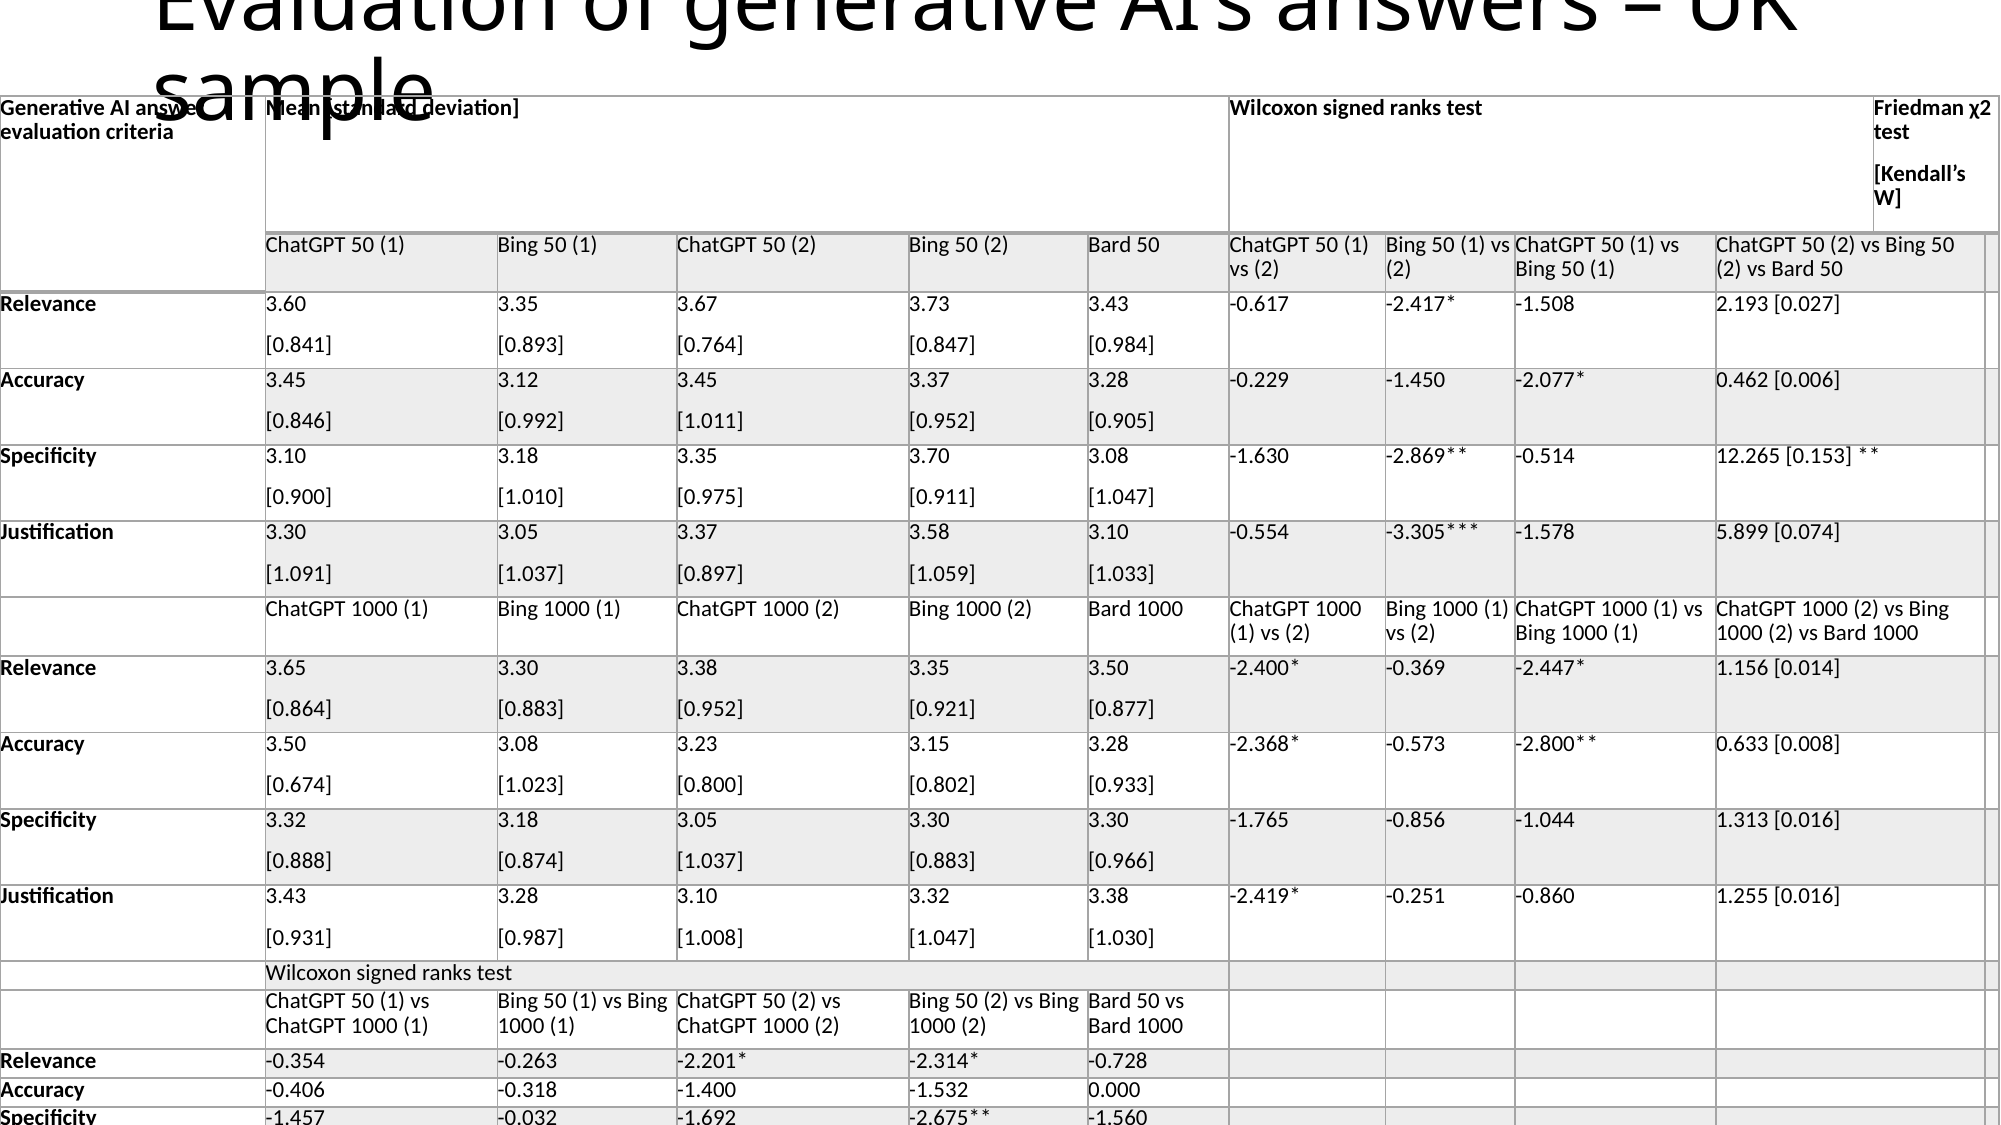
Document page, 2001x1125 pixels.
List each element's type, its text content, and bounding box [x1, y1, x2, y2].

table_cell [1516, 1079, 1715, 1106]
table_cell 3.43 [0.984] [1089, 293, 1228, 368]
table_cell [1717, 1079, 1984, 1106]
table_header Mean [standard deviation] [266, 97, 1228, 231]
table_cell 3.23 [0.800] [678, 733, 908, 808]
table_cell [1986, 886, 1998, 960]
table_cell -2.417* [1386, 293, 1514, 368]
table_cell -1.532 [910, 1079, 1087, 1106]
table_cell 3.67 [0.764] [678, 293, 908, 368]
table_cell 3.05 [1.037] [678, 810, 908, 884]
table_cell 3.30 [0.883] [910, 810, 1087, 884]
table_cell -1.578 [1516, 522, 1715, 596]
table_cell [1386, 991, 1514, 1048]
table_cell ChatGPT 50 (1) vs Bing 50 (1) [1516, 235, 1715, 291]
table_cell 2.193 [0.027] [1717, 293, 1984, 368]
table_cell -0.318 [498, 1079, 676, 1106]
table_cell 3.10 [1.008] [678, 886, 908, 960]
table_cell 12.265 [0.153] ** [1717, 446, 1984, 520]
table_cell 3.37 [0.897] [678, 522, 908, 596]
table_cell Bing 50 (1) [498, 235, 676, 291]
table_cell [1986, 522, 1998, 596]
table_cell ChatGPT 50 (2) [678, 235, 908, 291]
table_cell 0.000 [1089, 1079, 1228, 1106]
title Evaluation of generative AI’s answers – UK sample [137, 1, 1863, 95]
table_cell Accuracy [1, 369, 265, 444]
table_cell ChatGPT 1000 (2) vs Bing 1000 (2) vs Bard 1000 [1717, 598, 1984, 655]
table_cell Bing 1000 (1) [498, 598, 676, 655]
table_cell [1986, 235, 1998, 291]
table_cell [1986, 1050, 1998, 1077]
table_cell ChatGPT 1000 (1) [266, 598, 497, 655]
table_cell -2.368* [1230, 733, 1385, 808]
table_cell [1986, 962, 1998, 989]
table_cell 3.28 [0.905] [1089, 369, 1228, 444]
table_cell -0.251 [1386, 886, 1514, 960]
table_cell -0.032 [498, 1108, 676, 1125]
table_cell 3.32 [1.047] [910, 886, 1087, 960]
table_cell [1230, 991, 1385, 1048]
table_cell Relevance [1, 294, 265, 368]
table_cell [1230, 1079, 1385, 1106]
table_cell -0.554 [1230, 522, 1385, 596]
table_header Friedman χ2 test [Kendall’s W] [1874, 97, 1998, 231]
table_cell 3.12 [0.992] [498, 369, 676, 444]
table_cell ChatGPT 1000 (1) vs Bing 1000 (1) [1516, 598, 1715, 655]
table_cell [1717, 1108, 1984, 1125]
table_cell 3.32 [0.888] [266, 810, 497, 884]
table_cell -2.400* [1230, 657, 1385, 732]
table_cell -2.800** [1516, 733, 1715, 808]
table_cell [1986, 446, 1998, 520]
table_cell [1986, 810, 1998, 884]
table_cell 3.35 [0.921] [910, 657, 1087, 732]
table_cell Bing 50 (2) [910, 235, 1087, 291]
table_cell Bard 50 [1089, 235, 1228, 291]
table_cell -1.508 [1516, 293, 1715, 368]
table_cell 3.30 [1.091] [266, 522, 497, 596]
table_cell ChatGPT 50 (1) vs (2) [1230, 235, 1385, 291]
table_cell 3.10 [0.900] [266, 446, 497, 520]
table_cell 3.05 [1.037] [498, 522, 676, 596]
table_cell [1386, 962, 1514, 989]
table_cell -2.675** [910, 1108, 1087, 1125]
table_cell Bard 50 vs Bard 1000 [1089, 991, 1228, 1048]
table_cell 1.255 [0.016] [1717, 886, 1984, 960]
table_cell [1230, 1050, 1385, 1077]
table_cell [1516, 1108, 1715, 1125]
table_cell -0.354 [266, 1050, 497, 1077]
table_cell 1.313 [0.016] [1717, 810, 1984, 884]
table_cell [1986, 657, 1998, 732]
table_cell [1230, 1108, 1385, 1125]
table_cell -0.573 [1386, 733, 1514, 808]
table_cell 3.38 [1.030] [1089, 886, 1228, 960]
table_cell Specificity [1, 1108, 265, 1125]
table_cell 3.70 [0.911] [910, 446, 1087, 520]
table_cell -1.765 [1230, 810, 1385, 884]
table_cell [1386, 1050, 1514, 1077]
table_cell Bing 1000 (2) [910, 598, 1087, 655]
table_cell ChatGPT 50 (1) [266, 235, 497, 291]
table_cell Justification [1, 522, 265, 596]
table_cell 3.35 [0.975] [678, 446, 908, 520]
table_cell [1986, 1079, 1998, 1106]
table_cell Relevance [1, 657, 265, 732]
table_cell 3.65 [0.864] [266, 657, 497, 732]
table_cell 3.28 [0.933] [1089, 733, 1228, 808]
table_cell ChatGPT 1000 (2) [678, 598, 908, 655]
table_cell Bing 50 (1) vs (2) [1386, 235, 1514, 291]
table_cell [1986, 369, 1998, 444]
table_cell -0.369 [1386, 657, 1514, 732]
table_cell -2.201* [678, 1050, 908, 1077]
table_cell -2.869** [1386, 446, 1514, 520]
table_cell [1717, 1050, 1984, 1077]
table_cell -2.314* [910, 1050, 1087, 1077]
table_cell 3.58 [1.059] [910, 522, 1087, 596]
table_cell -1.692 [678, 1108, 908, 1125]
table_cell [1386, 1079, 1514, 1106]
table_cell -1.400 [678, 1079, 908, 1106]
table_cell Bing 50 (2) vs Bing 1000 (2) [910, 991, 1087, 1048]
table_cell 3.18 [1.010] [498, 446, 676, 520]
table_cell -0.514 [1516, 446, 1715, 520]
table_cell [1516, 1050, 1715, 1077]
table_cell -0.406 [266, 1079, 497, 1106]
table_cell -1.560 [1089, 1108, 1228, 1125]
table_cell ChatGPT 50 (2) vs Bing 50 (2) vs Bard 50 [1717, 235, 1984, 291]
table_cell -1.450 [1386, 369, 1514, 444]
table_cell [1986, 598, 1998, 655]
table_cell 3.60 [0.841] [266, 293, 497, 368]
table_cell [1986, 733, 1998, 808]
text_box [0, 0, 2000, 95]
table_cell -0.728 [1089, 1050, 1228, 1077]
table_cell -0.229 [1230, 369, 1385, 444]
table_cell -2.419* [1230, 886, 1385, 960]
table_cell 3.15 [0.802] [910, 733, 1087, 808]
table_cell Bard 1000 [1089, 598, 1228, 655]
table_cell 3.50 [0.877] [1089, 657, 1228, 732]
table_cell 3.43 [0.931] [266, 886, 497, 960]
table_cell 3.38 [0.952] [678, 657, 908, 732]
table_cell [1717, 962, 1984, 989]
table_cell Bing 50 (1) vs Bing 1000 (1) [498, 991, 676, 1048]
table_cell 3.30 [0.883] [498, 657, 676, 732]
table_cell -0.860 [1516, 886, 1715, 960]
table_cell Accuracy [1, 733, 265, 808]
table_cell 0.462 [0.006] [1717, 369, 1984, 444]
table_cell [1516, 991, 1715, 1048]
table_cell [1717, 991, 1984, 1048]
table_cell 0.633 [0.008] [1717, 733, 1984, 808]
table_cell 3.30 [0.966] [1089, 810, 1228, 884]
table_cell [1230, 962, 1385, 989]
table_cell -0.856 [1386, 810, 1514, 884]
table_cell [1, 598, 265, 655]
table_cell -1.457 [266, 1108, 497, 1125]
table_cell 3.45 [1.011] [678, 369, 908, 444]
table_cell -1.630 [1230, 446, 1385, 520]
table_cell Wilcoxon signed ranks test [266, 962, 1228, 989]
table_cell -0.617 [1230, 293, 1385, 368]
table_cell 5.899 [0.074] [1717, 522, 1984, 596]
table_header Wilcoxon signed ranks test [1230, 97, 1873, 231]
table_cell -2.447* [1516, 657, 1715, 732]
table_cell 1.156 [0.014] [1717, 657, 1984, 732]
table_cell [1516, 962, 1715, 989]
table_cell 3.10 [1.033] [1089, 522, 1228, 596]
table_cell 3.73 [0.847] [910, 293, 1087, 368]
table_cell [1386, 1108, 1514, 1125]
table_cell 3.35 [0.893] [498, 293, 676, 368]
table_cell -0.263 [498, 1050, 676, 1077]
table_cell [1986, 1108, 1998, 1125]
table_cell 3.08 [1.023] [498, 733, 676, 808]
table_cell Justification [1, 886, 265, 960]
table_cell ChatGPT 1000 (1) vs (2) [1230, 598, 1385, 655]
table_cell Specificity [1, 810, 265, 884]
table_cell -2.077* [1516, 369, 1715, 444]
table_cell [1, 991, 265, 1048]
table_cell 3.28 [0.987] [498, 886, 676, 960]
table_cell [1986, 293, 1998, 368]
table_cell Relevance [1, 1050, 265, 1077]
table_cell Specificity [1, 446, 265, 520]
table_cell 3.08 [1.047] [1089, 446, 1228, 520]
table_cell 3.37 [0.952] [910, 369, 1087, 444]
table_cell ChatGPT 50 (2) vs ChatGPT 1000 (2) [678, 991, 908, 1048]
table_cell Bing 1000 (1) vs (2) [1386, 598, 1514, 655]
table_cell -1.044 [1516, 810, 1715, 884]
table_cell [1986, 991, 1998, 1048]
table_cell 3.45 [0.846] [266, 369, 497, 444]
table_cell ChatGPT 50 (1) vs ChatGPT 1000 (1) [266, 991, 497, 1048]
table_cell 3.50 [0.674] [266, 733, 497, 808]
table_cell -3.305*** [1386, 522, 1514, 596]
table_header Generative AI answer evaluation criteria [1, 97, 265, 290]
table_cell 3.18 [0.874] [498, 810, 676, 884]
table_cell Accuracy [1, 1079, 265, 1106]
table_cell [1, 962, 265, 989]
